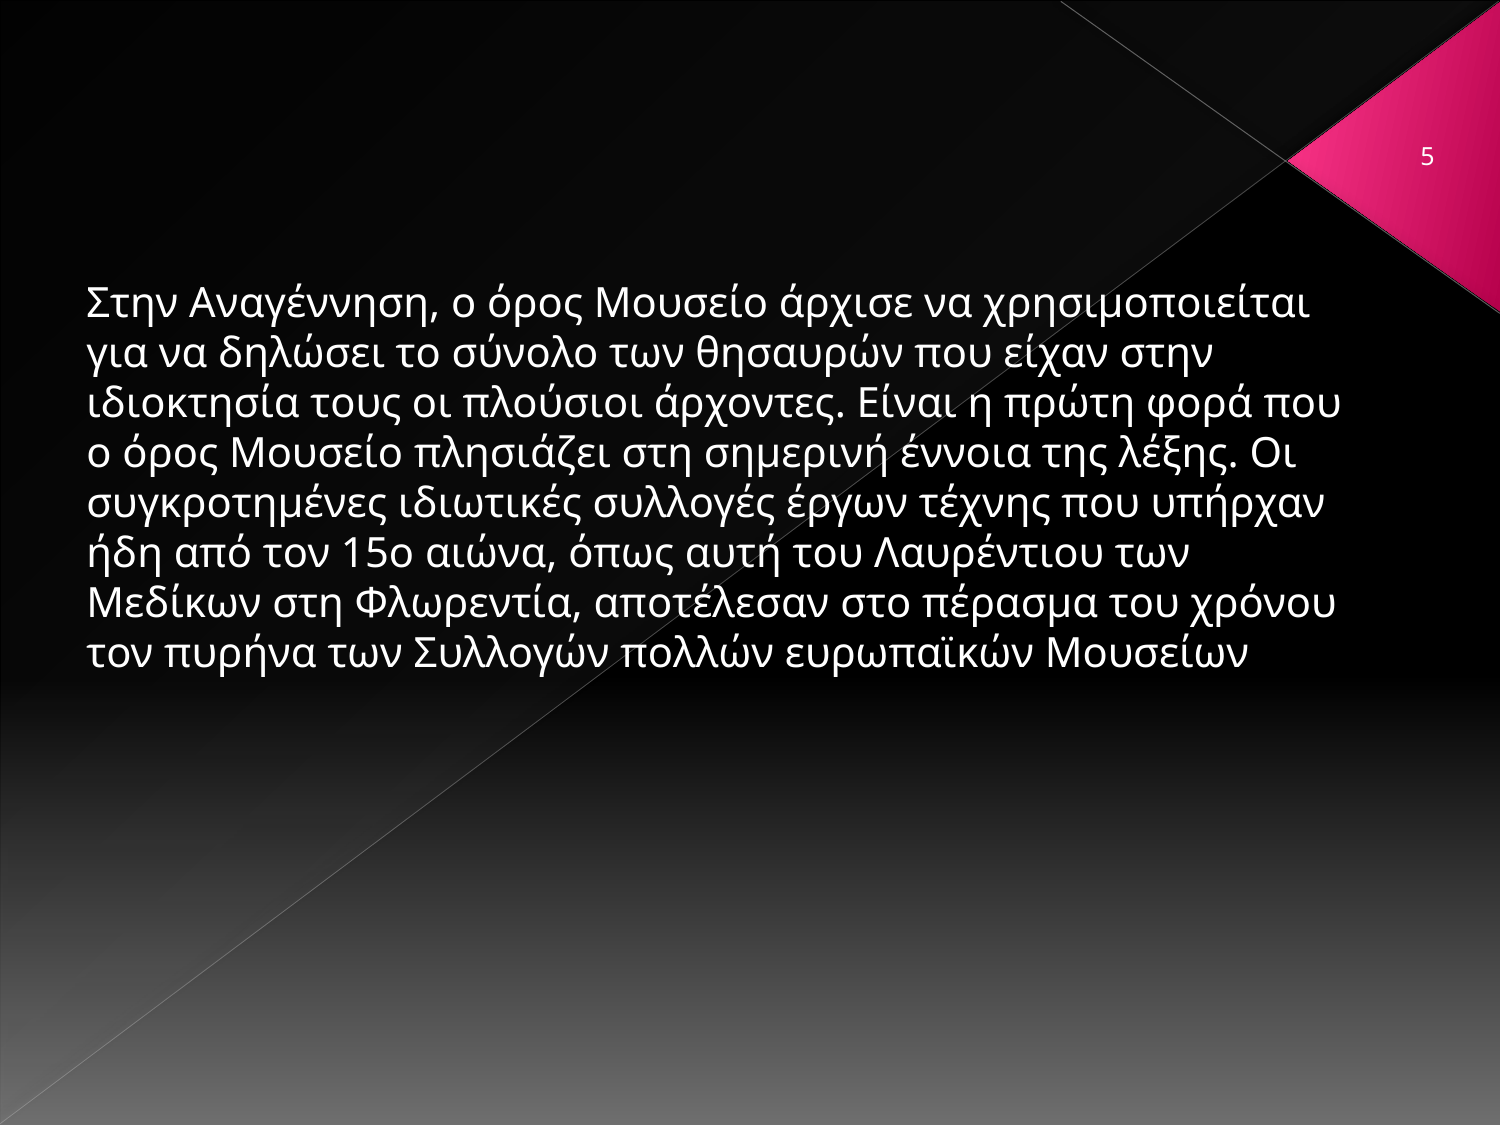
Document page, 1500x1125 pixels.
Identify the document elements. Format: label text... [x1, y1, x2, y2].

slide_number 5 [1386, 132, 1469, 183]
list Στην Αναγέννηση, ο όρος Μουσείο άρχισε να χρησιμοποιείται για να δηλώσει το σύνολο των θησαυρών που είχαν στην ιδιοκτησία τους οι πλούσιοι άρχοντες. Είναι η πρώτη φορά που ο όρος Μουσείο πλησιάζει στη σημερινή έννοια της λέξης. Οι συγκροτημένες ιδιωτικές συλλογές έργων τέχνης που υπήρχαν ήδη από τον 15ο αιώνα, όπως αυτή του Λαυρέντιου των Μεδίκων στη Φλωρεντία, αποτέλεσαν στο πέρασμα του χρόνου τον πυρήνα των Συλλογών πολλών ευρωπαϊκών Μουσείων [62, 267, 1360, 1067]
